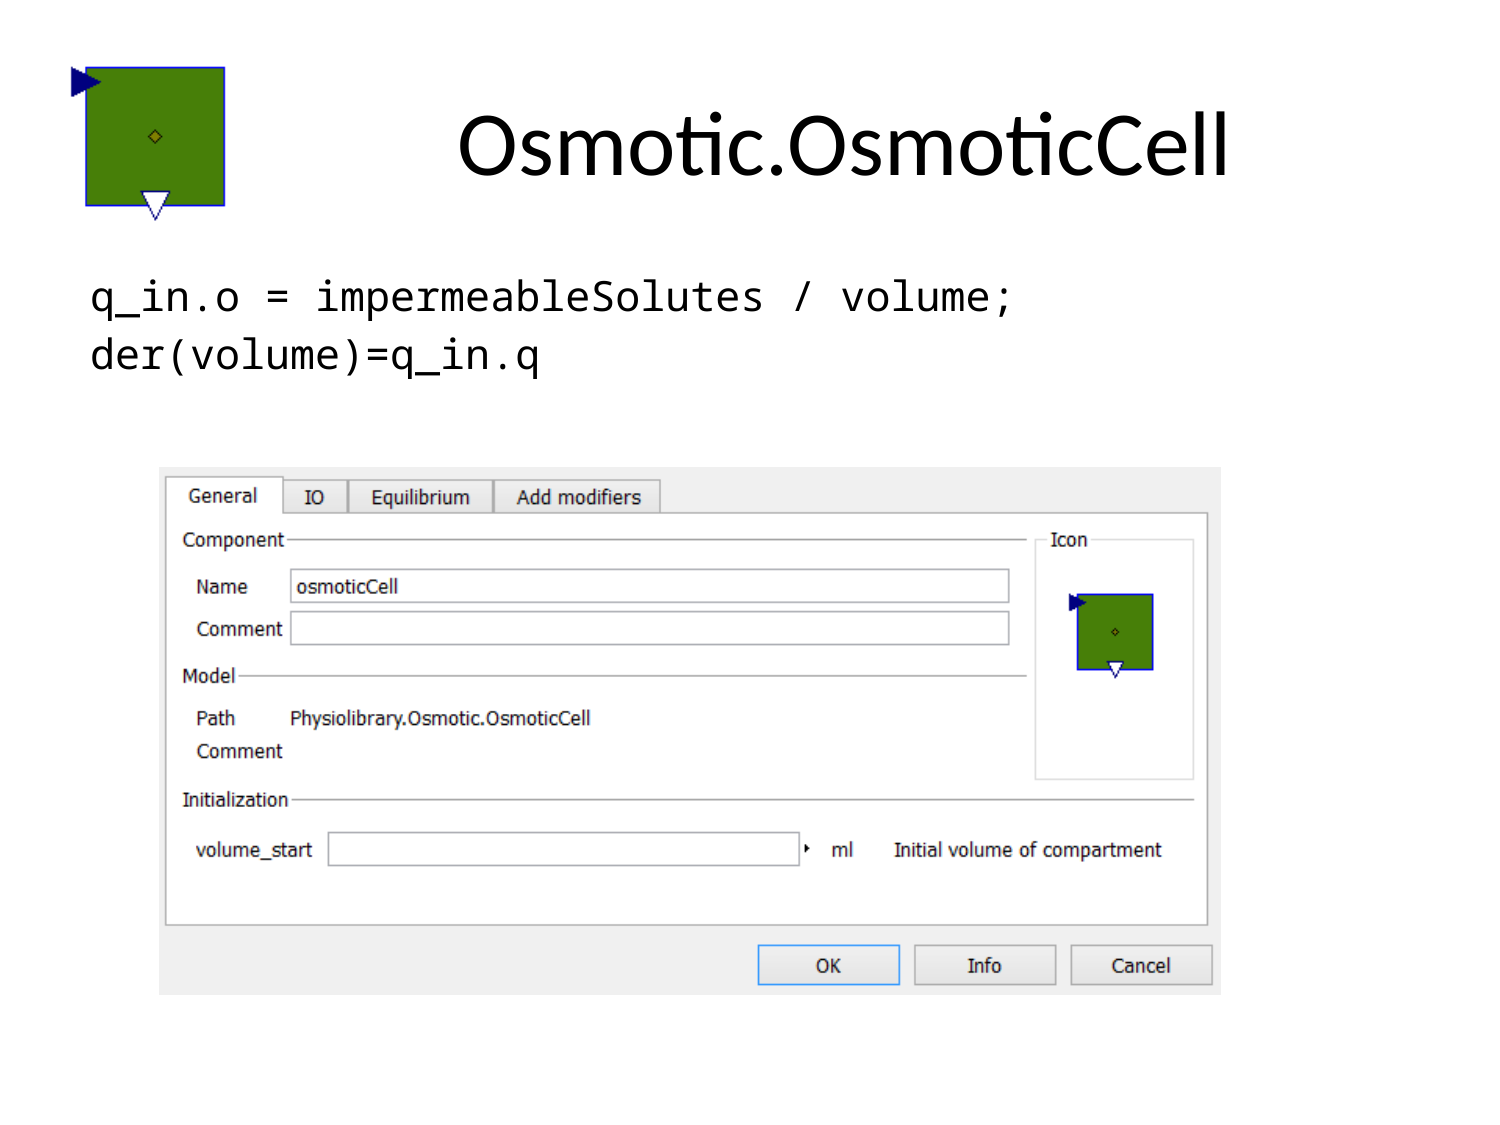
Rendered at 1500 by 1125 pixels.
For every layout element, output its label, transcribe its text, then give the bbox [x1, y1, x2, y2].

picture [159, 467, 1221, 995]
title Osmotic.OsmoticCell [266, 45, 1425, 233]
picture [29, 42, 263, 239]
list q_in.o = impermeableSolutes / volume; der(volume)=q_in.q [75, 262, 1425, 1005]
